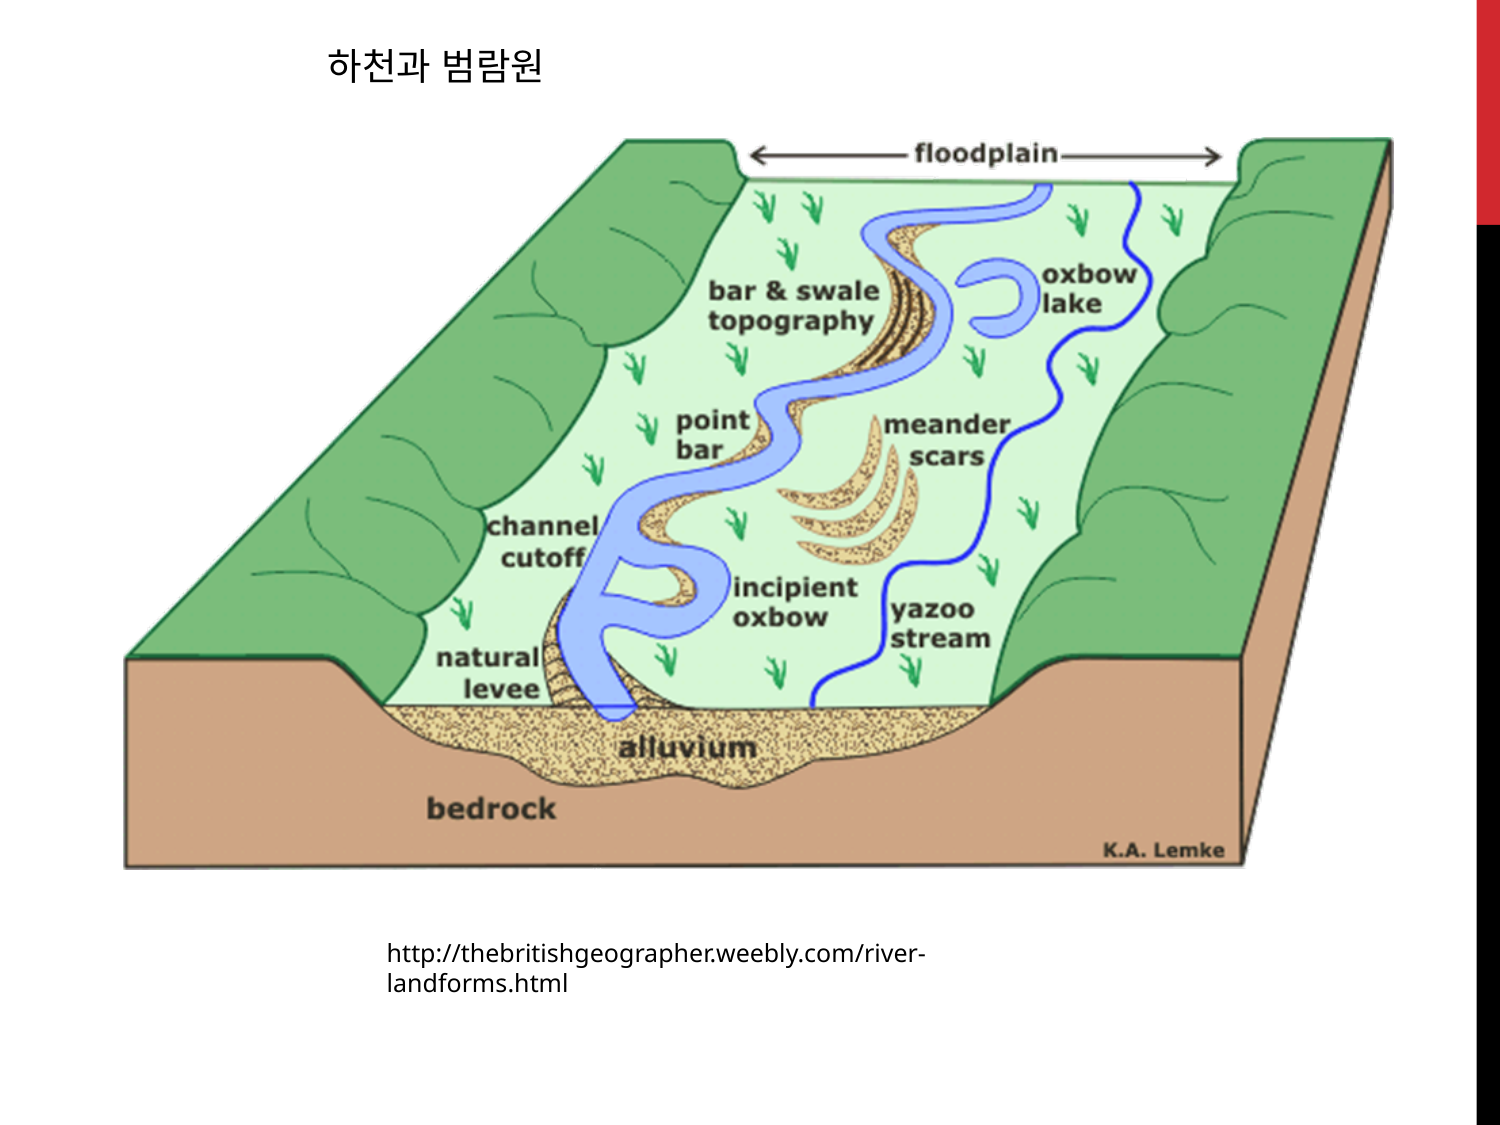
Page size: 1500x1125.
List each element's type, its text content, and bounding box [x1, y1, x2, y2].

text_box http://thebritishgeographer.weebly.com/river-landforms.html [371, 930, 1122, 1006]
text_box 하천과 범람원 [312, 35, 1329, 95]
picture [123, 136, 1395, 871]
